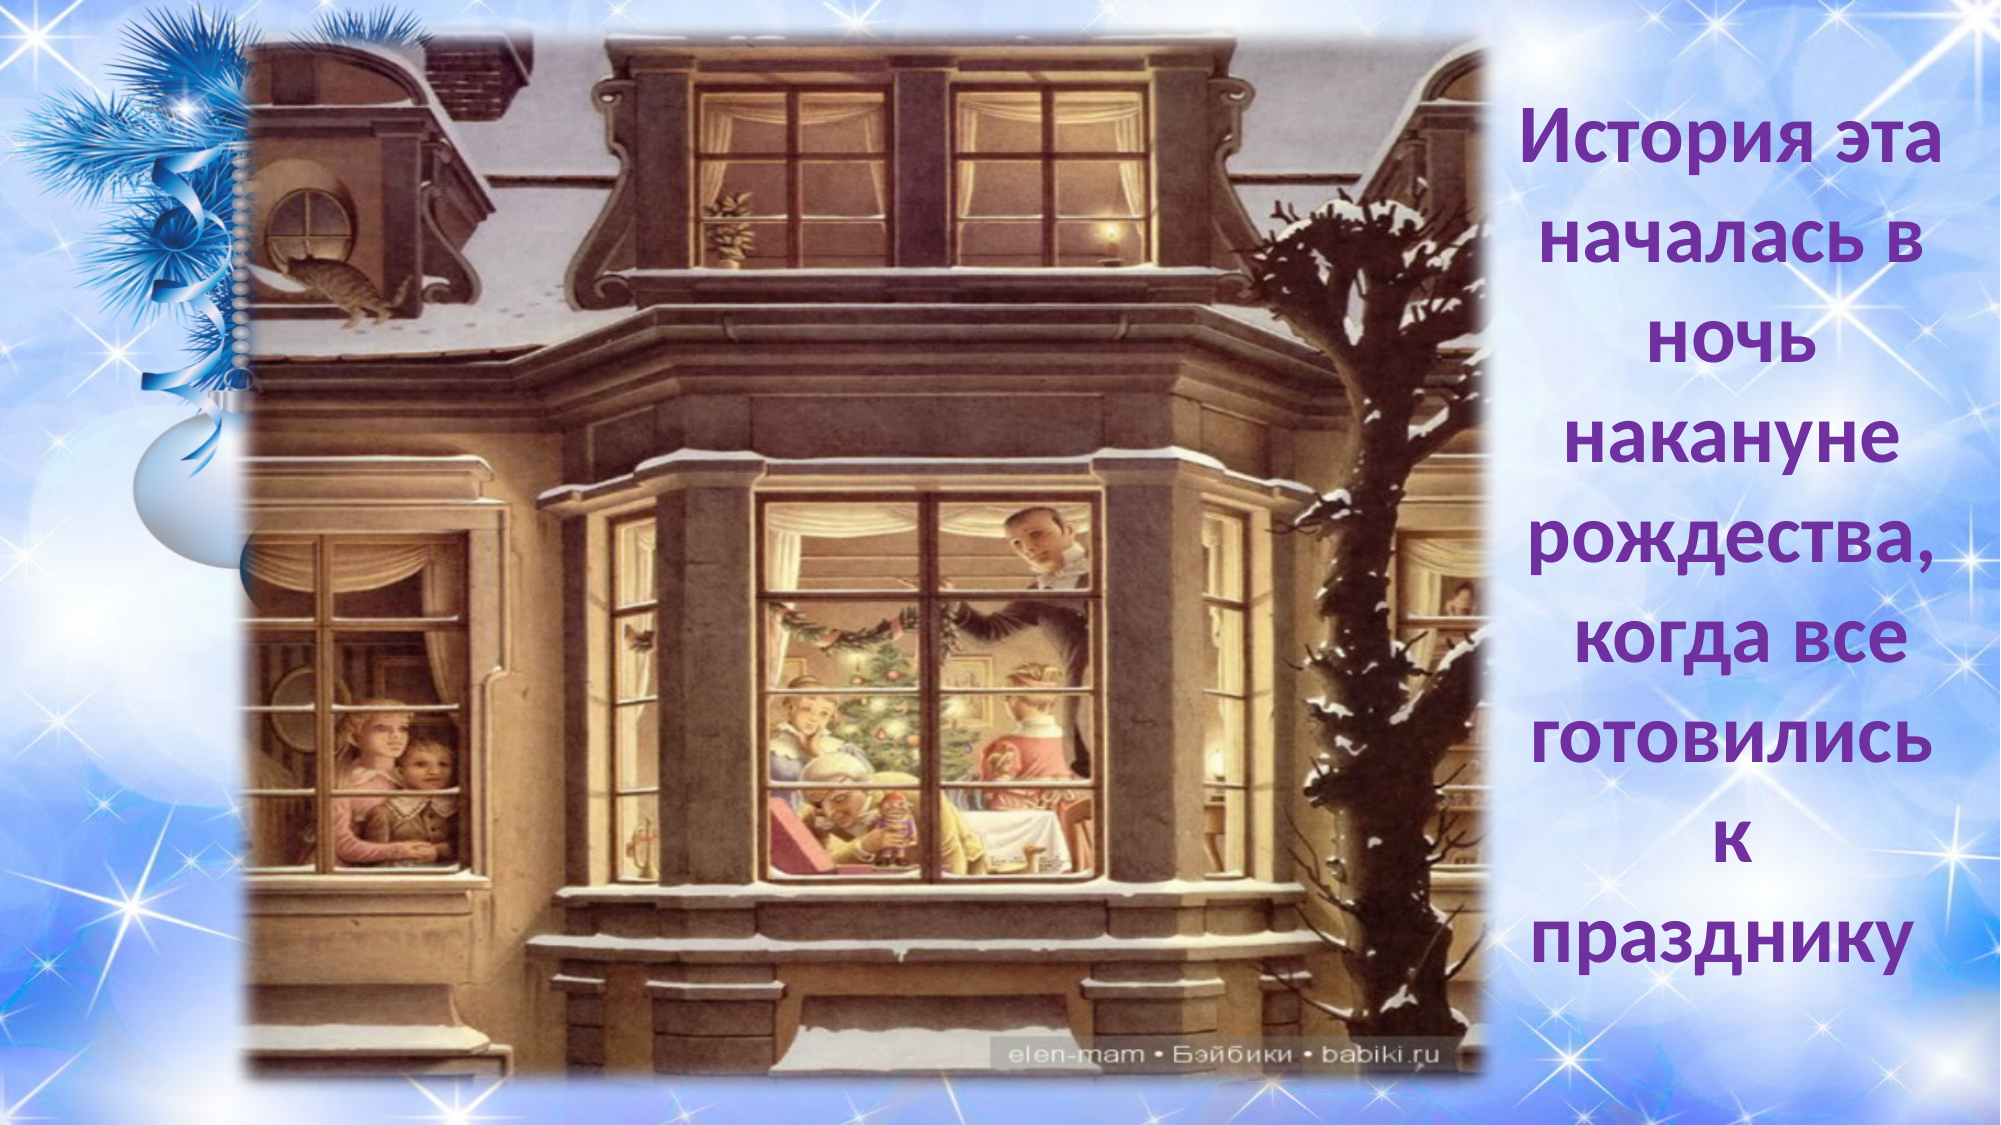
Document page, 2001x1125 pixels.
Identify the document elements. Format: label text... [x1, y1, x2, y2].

text_box История эта началась в ночь накануне рождества, когда все готовились к празднику [1503, 71, 1965, 987]
picture [0, 0, 2000, 1125]
